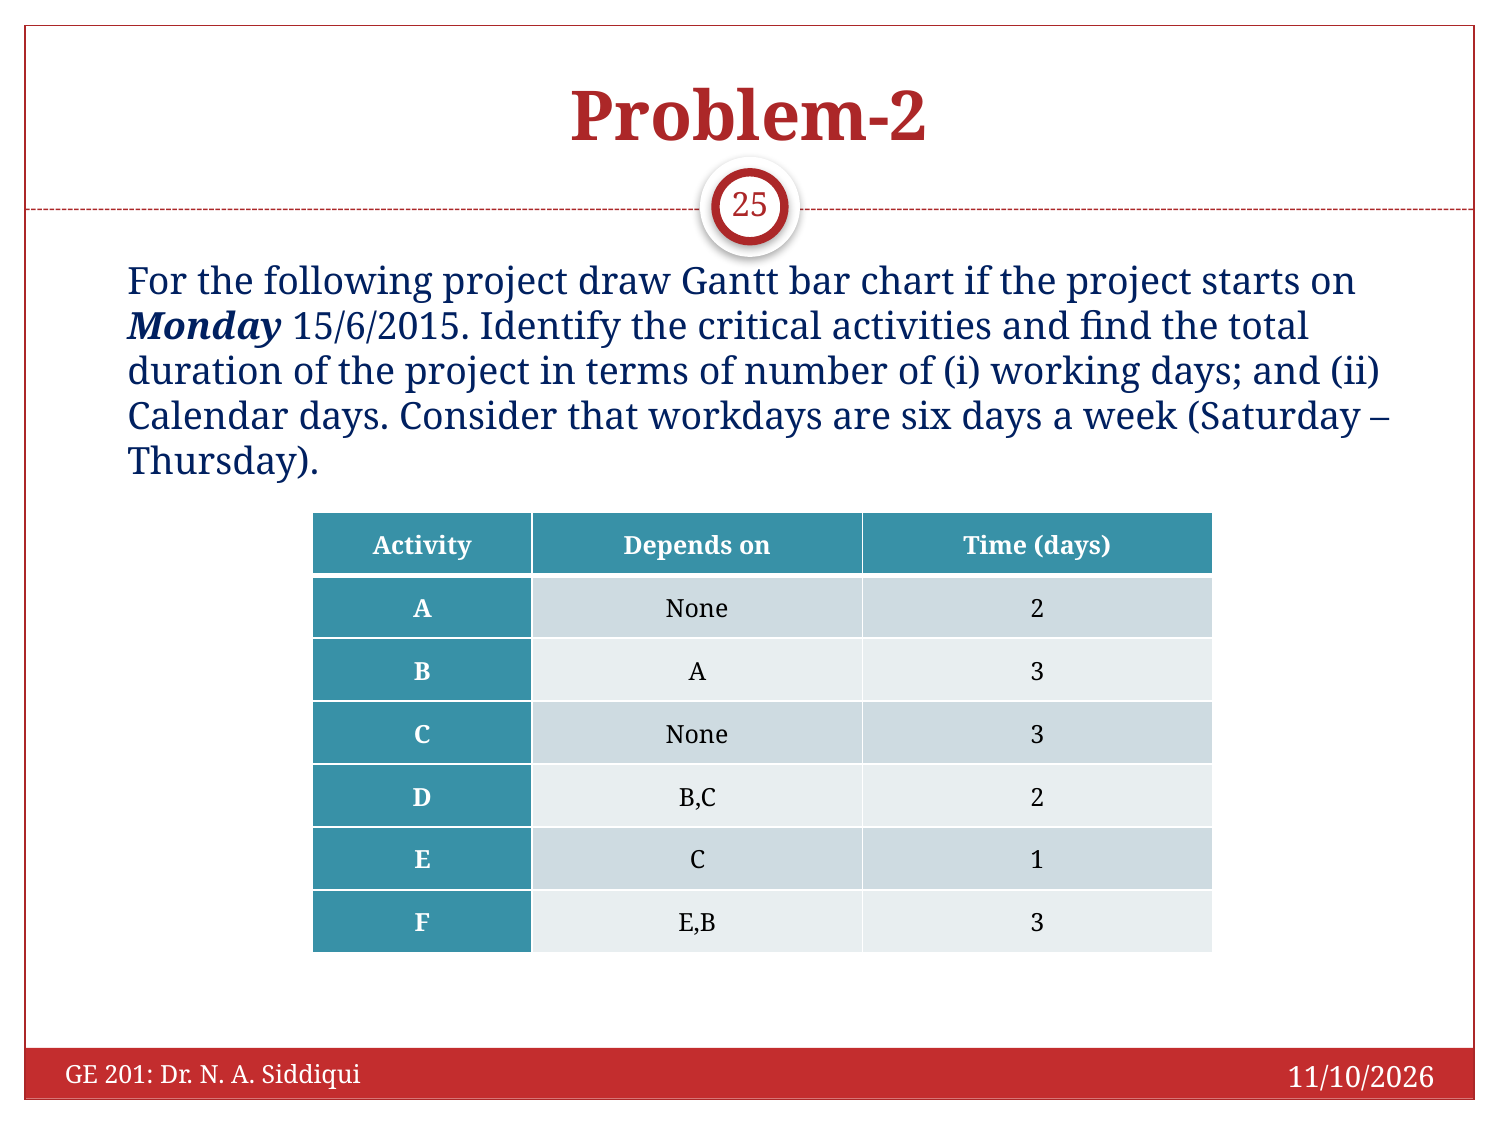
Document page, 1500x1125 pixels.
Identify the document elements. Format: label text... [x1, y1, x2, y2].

table_cell B [313, 639, 531, 700]
table_cell C [533, 828, 862, 889]
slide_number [950, 1050, 1450, 1111]
title Problem-2 [49, 37, 1450, 162]
slide_number 25 [712, 169, 788, 243]
table_cell C [313, 702, 531, 763]
table_cell A [313, 578, 531, 637]
table_cell None [533, 578, 862, 637]
table_cell 3 [863, 702, 1212, 763]
table_header Depends on [533, 513, 862, 573]
table_cell 3 [863, 891, 1212, 952]
table_header Time (days) [863, 513, 1212, 573]
table_cell 1 [863, 828, 1212, 889]
table_cell 2 [863, 765, 1212, 826]
table_cell B,C [533, 765, 862, 826]
table_cell E [313, 828, 531, 889]
table_cell A [533, 639, 862, 700]
table_cell D [313, 765, 531, 826]
footer GE 201: Dr. N. A. Siddiqui [50, 1051, 638, 1112]
table_cell E,B [533, 891, 862, 952]
table_cell 2 [863, 578, 1212, 637]
table_cell F [313, 891, 531, 952]
text_box For the following project draw Gantt bar chart if the project starts on Monday 15/6/2015. Identify the critical activities and find the total duration of the project in terms of number of (i) working days; and (ii) Calendar days. Consider that workdays are six days a week (Saturday – Thursday). [112, 249, 1438, 490]
table_cell None [533, 702, 862, 763]
table_cell 3 [863, 639, 1212, 700]
table_header Activity [313, 513, 531, 573]
